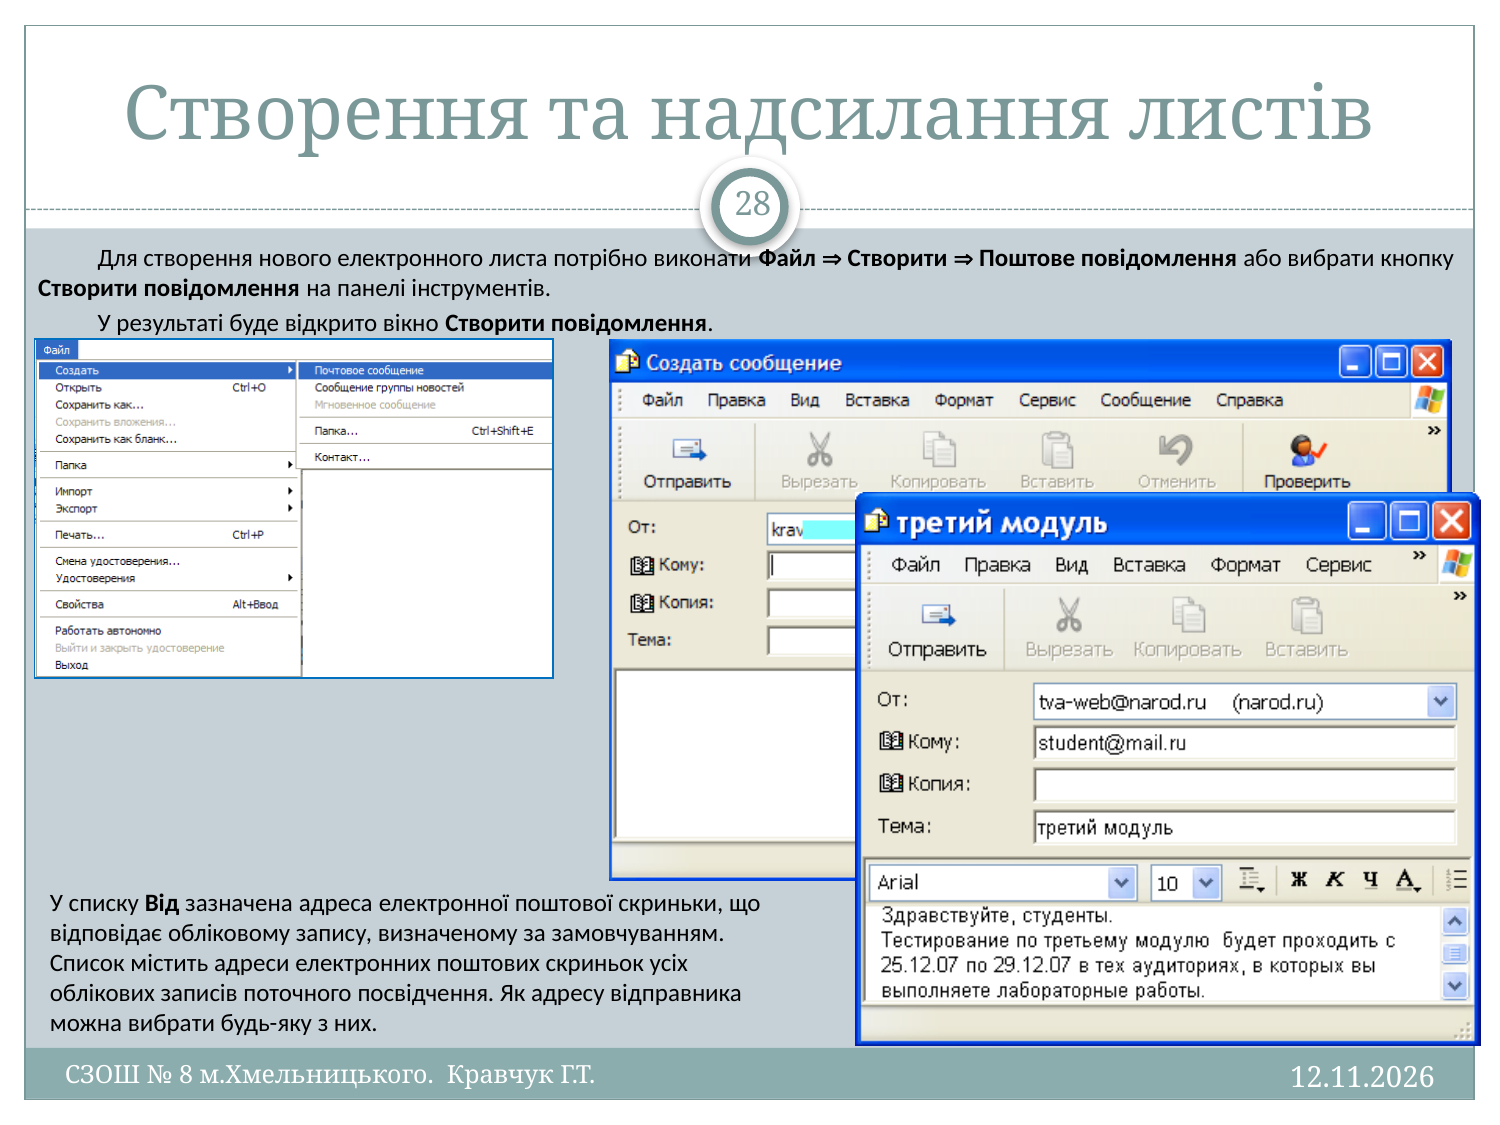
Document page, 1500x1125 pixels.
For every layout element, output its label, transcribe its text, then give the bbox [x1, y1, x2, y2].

slide_number 28 [715, 168, 791, 234]
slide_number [950, 1057, 1450, 1111]
picture [34, 339, 553, 678]
list Для створення нового електронного листа потрібно виконати Файл  Створити  Поштове повідомлення або вибрати кнопку Створити повідомлення на панелі інструментів. У результаті буде відкрито вікно Створити повідомлення. [23, 234, 1477, 1001]
picture [609, 339, 1481, 1046]
text_box У списку Від зазначена адреса електронної поштової скриньки, що відповідає обліковому запису, визначеному за замовчуванням. Список містить адреси електронних поштових скриньок усіх облікових записів поточного посвідчення. Як адресу відправника можна вибрати будь-яку з них. [35, 878, 786, 1044]
title Створення та надсилання листів [49, 37, 1450, 162]
footer СЗОШ № 8 м.Хмельницького. Кравчук Г.Т. [50, 1051, 638, 1112]
